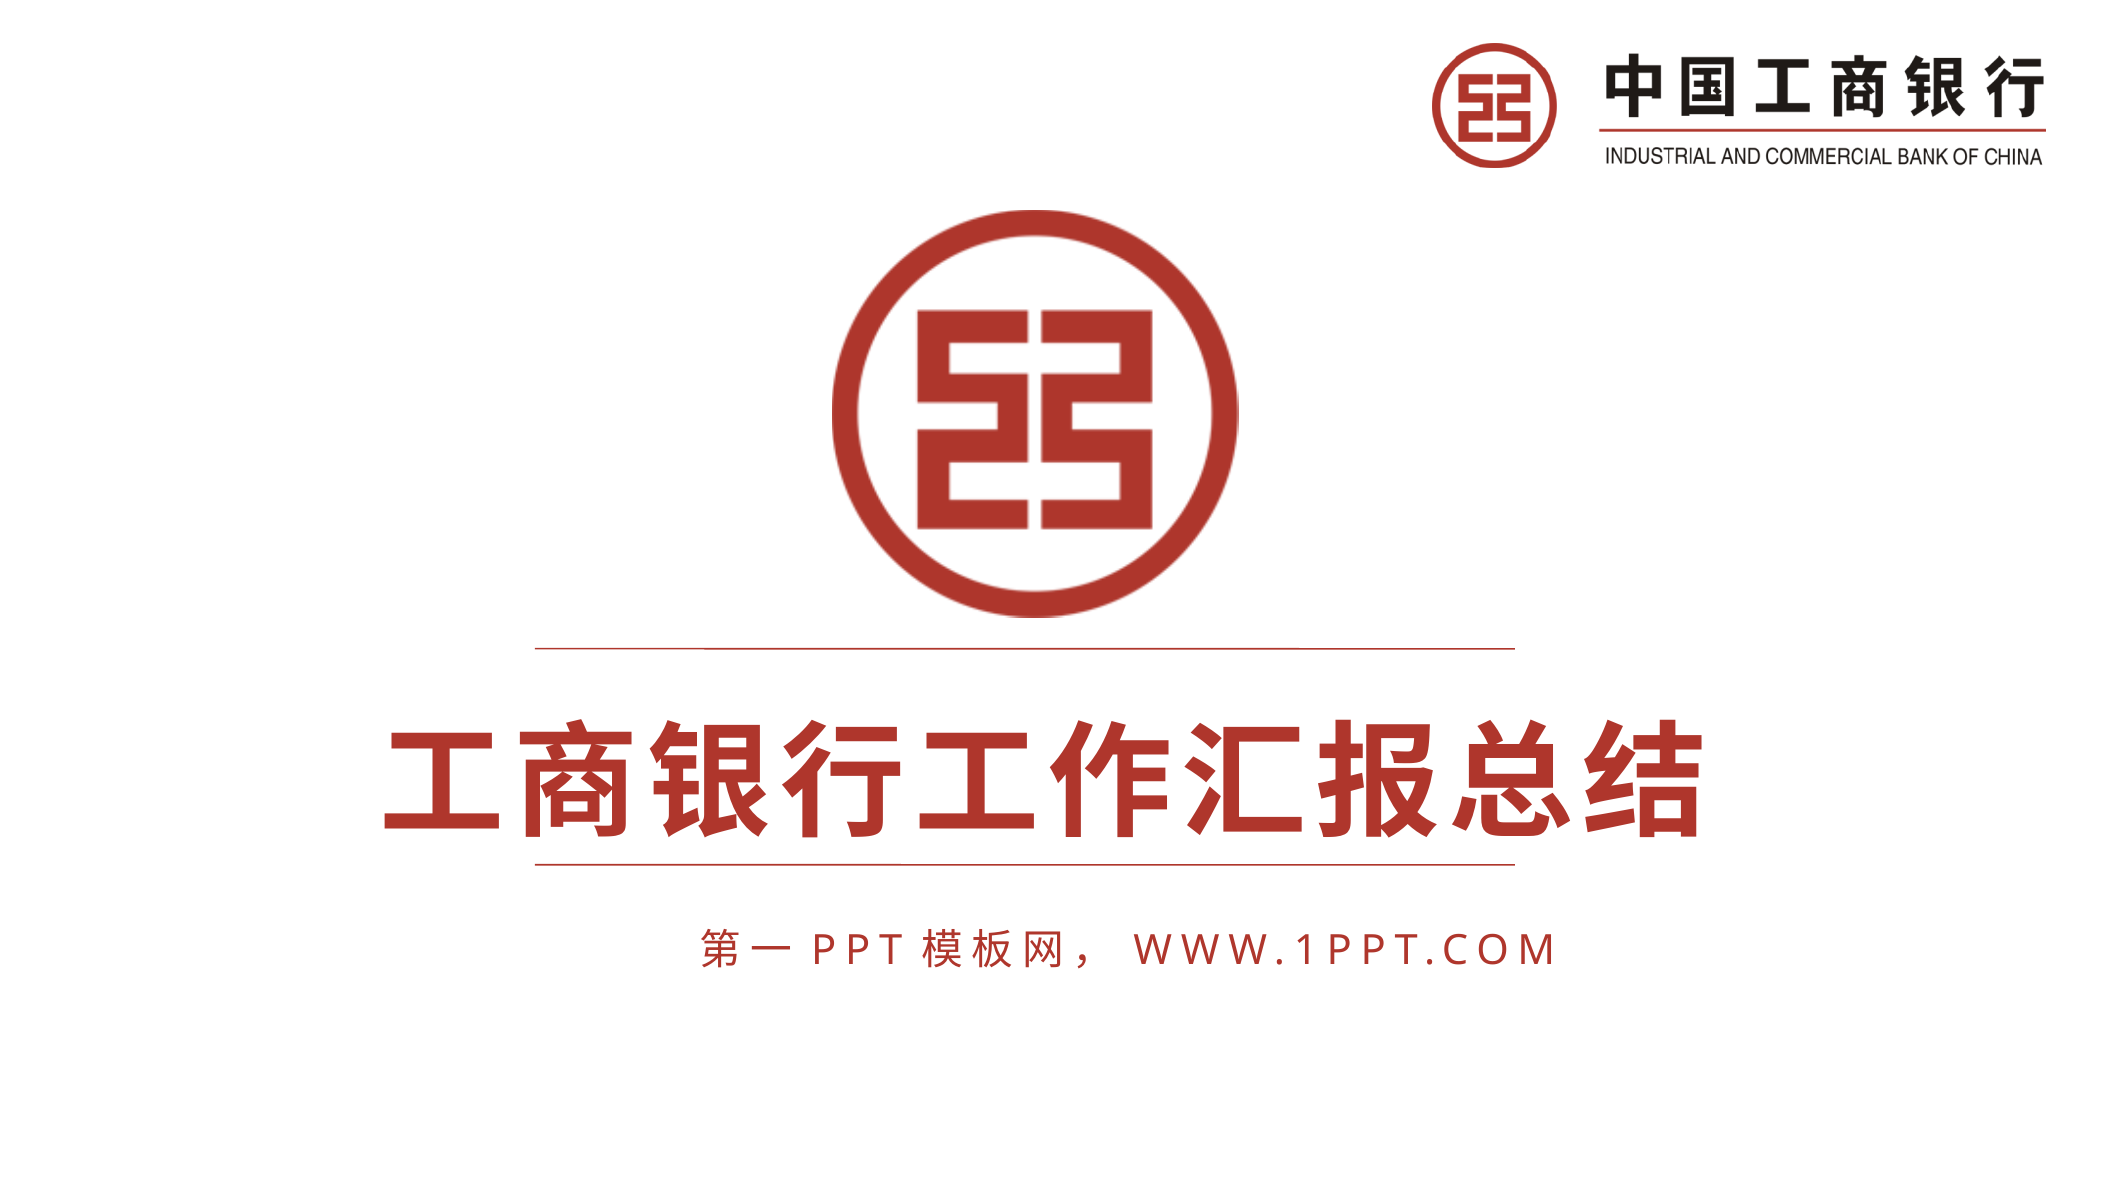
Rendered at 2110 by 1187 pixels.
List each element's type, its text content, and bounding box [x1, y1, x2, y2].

picture [832, 210, 1239, 618]
text_box 工商银行工作汇报总结 [364, 693, 1528, 827]
picture [1432, 43, 2046, 168]
text_box 第一PPT模板网，WWW.1PPT.COM [227, 913, 1575, 983]
